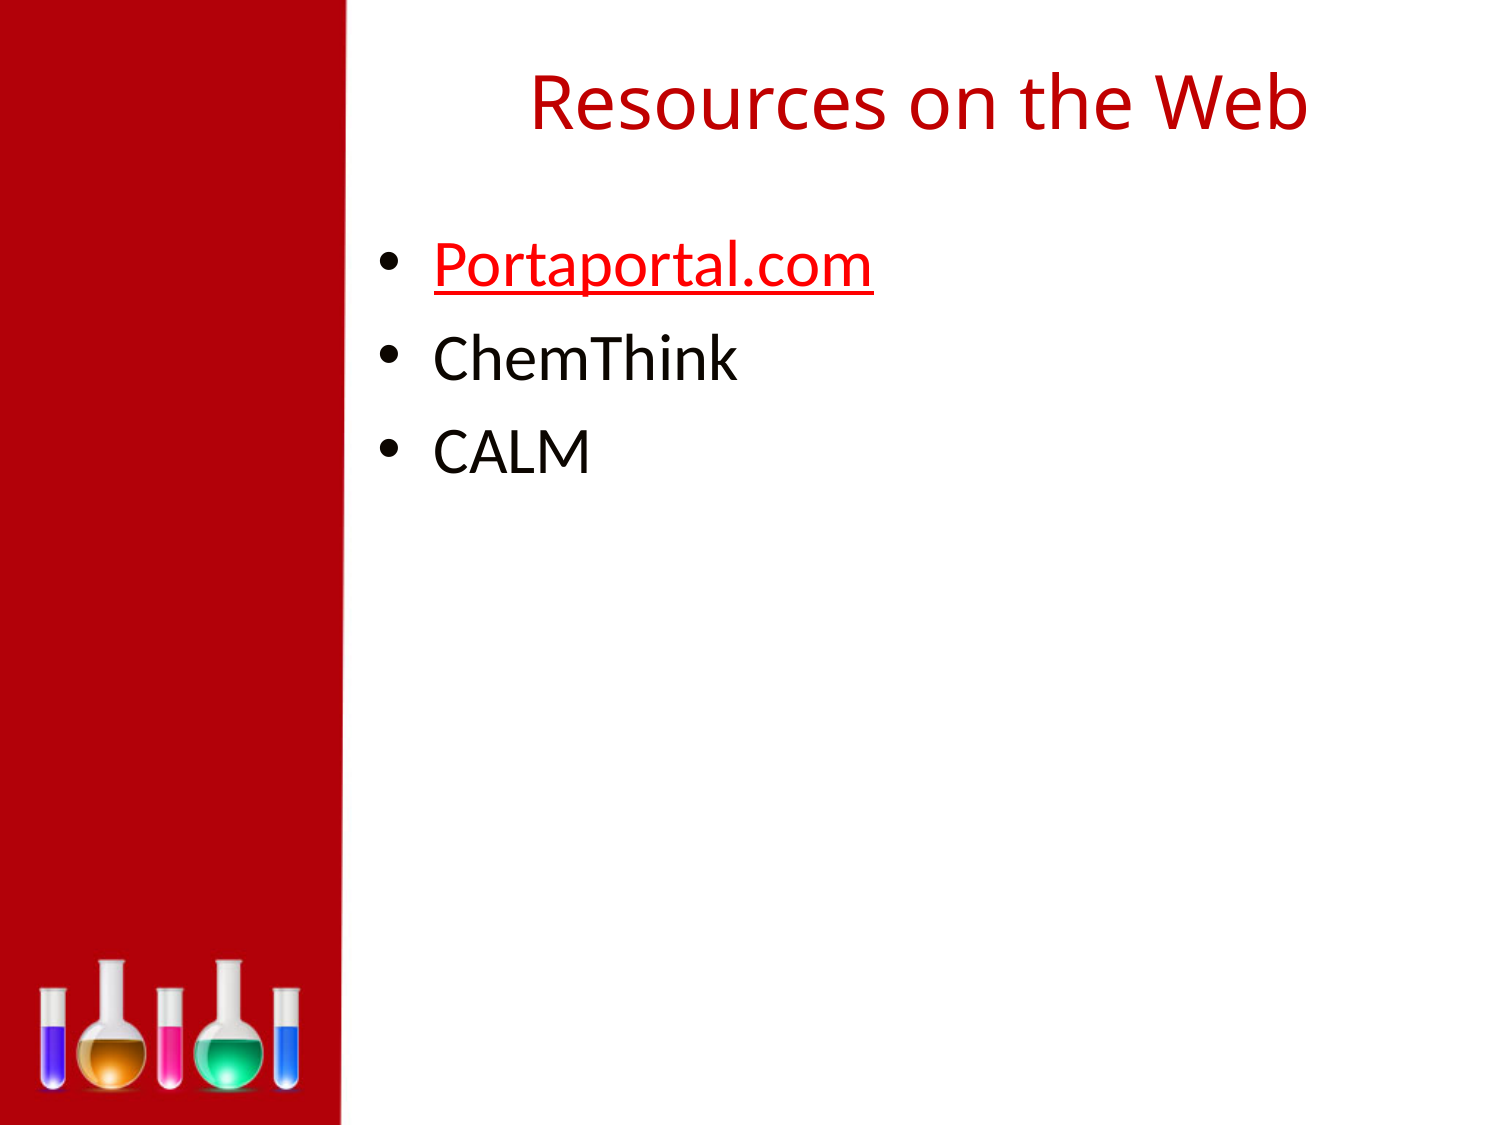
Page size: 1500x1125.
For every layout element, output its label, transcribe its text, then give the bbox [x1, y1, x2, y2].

picture [0, 0, 1500, 1125]
title Resources on the Web [362, 24, 1477, 175]
list Portaportal.com ChemThink CALM [362, 212, 1474, 1055]
